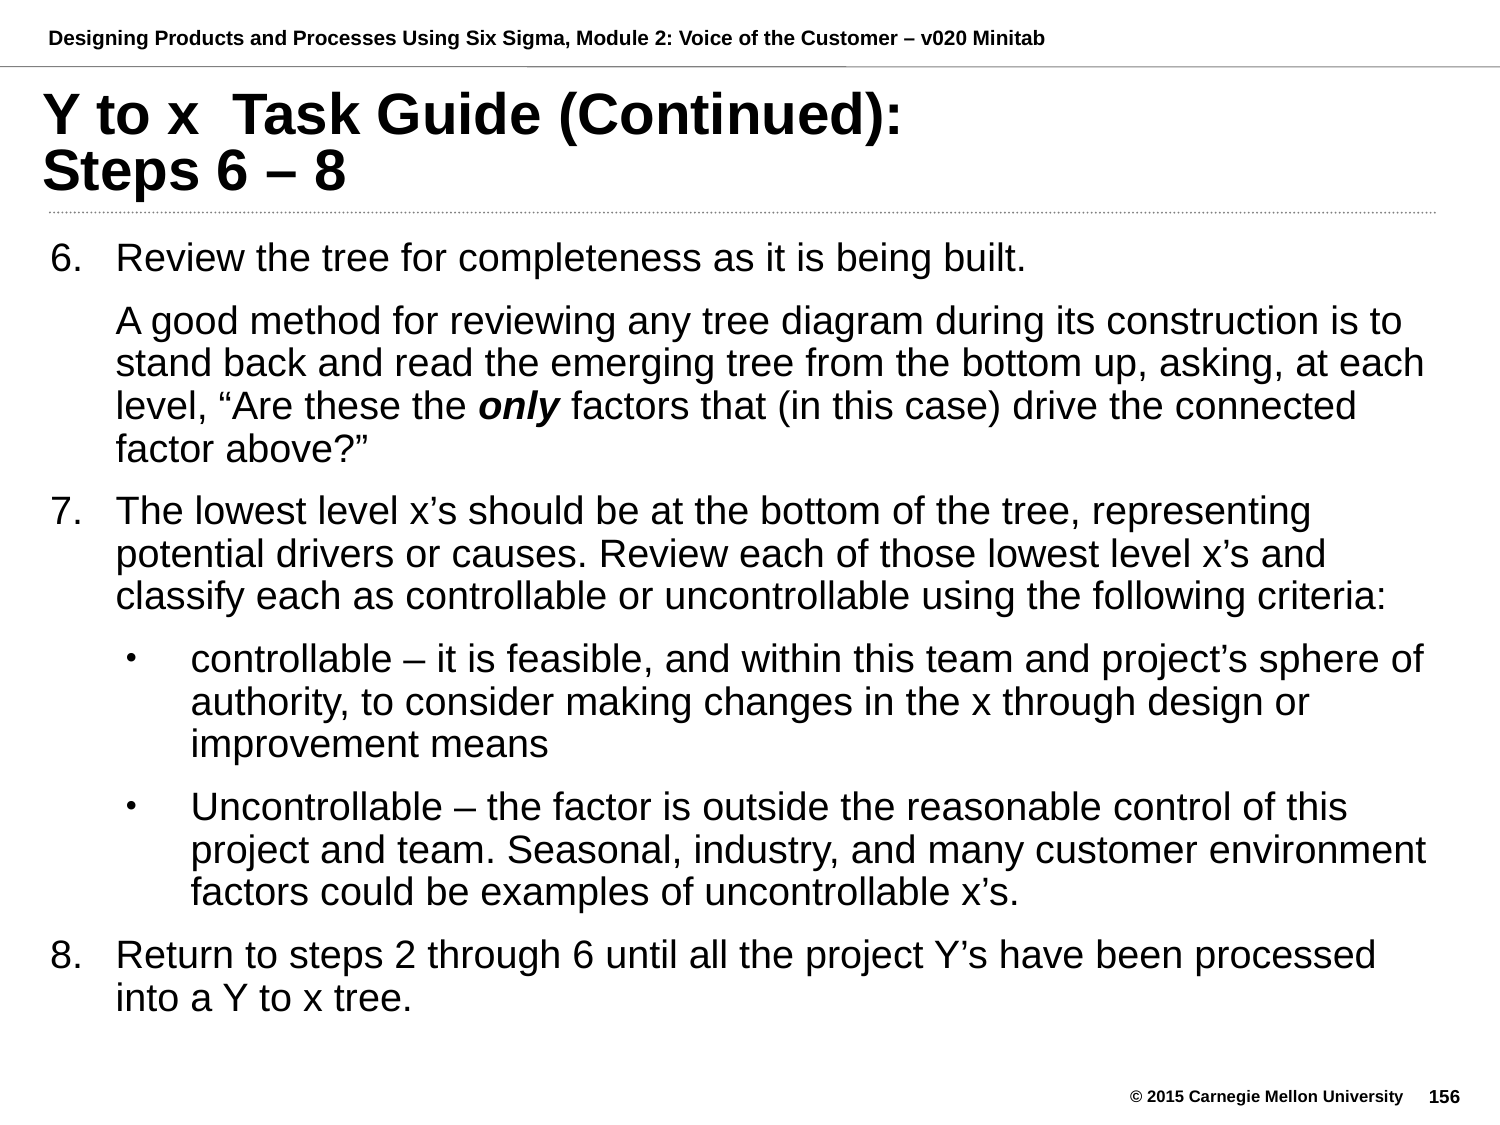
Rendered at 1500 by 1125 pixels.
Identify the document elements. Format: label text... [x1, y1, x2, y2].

title Y to x Task Guide (Continued): Steps 6 – 8 [42, 89, 1438, 202]
list Review the tree for completeness as it is being built. A good method for reviewing any tree diagram during its construction is to stand back and read the emerging tree from the bottom up, asking, at each level, “Are these the only factors that (in this case) drive the connected factor above?” The lowest level x’s should be at the bottom of the tree, representing potential drivers or causes. Review each of those lowest level x’s and classify each as controllable or uncontrollable using the following criteria: controllable – it is feasible, and within this team and project’s sphere of authority, to consider making changes in the x through design or improvement means Uncontrollable – the factor is outside the reasonable control of this project and team. Seasonal, industry, and many customer environment factors could be examples of uncontrollable x’s. Return to steps 2 through 6 until all the project Y’s have been processed into a Y to x tree. [50, 237, 1437, 1081]
